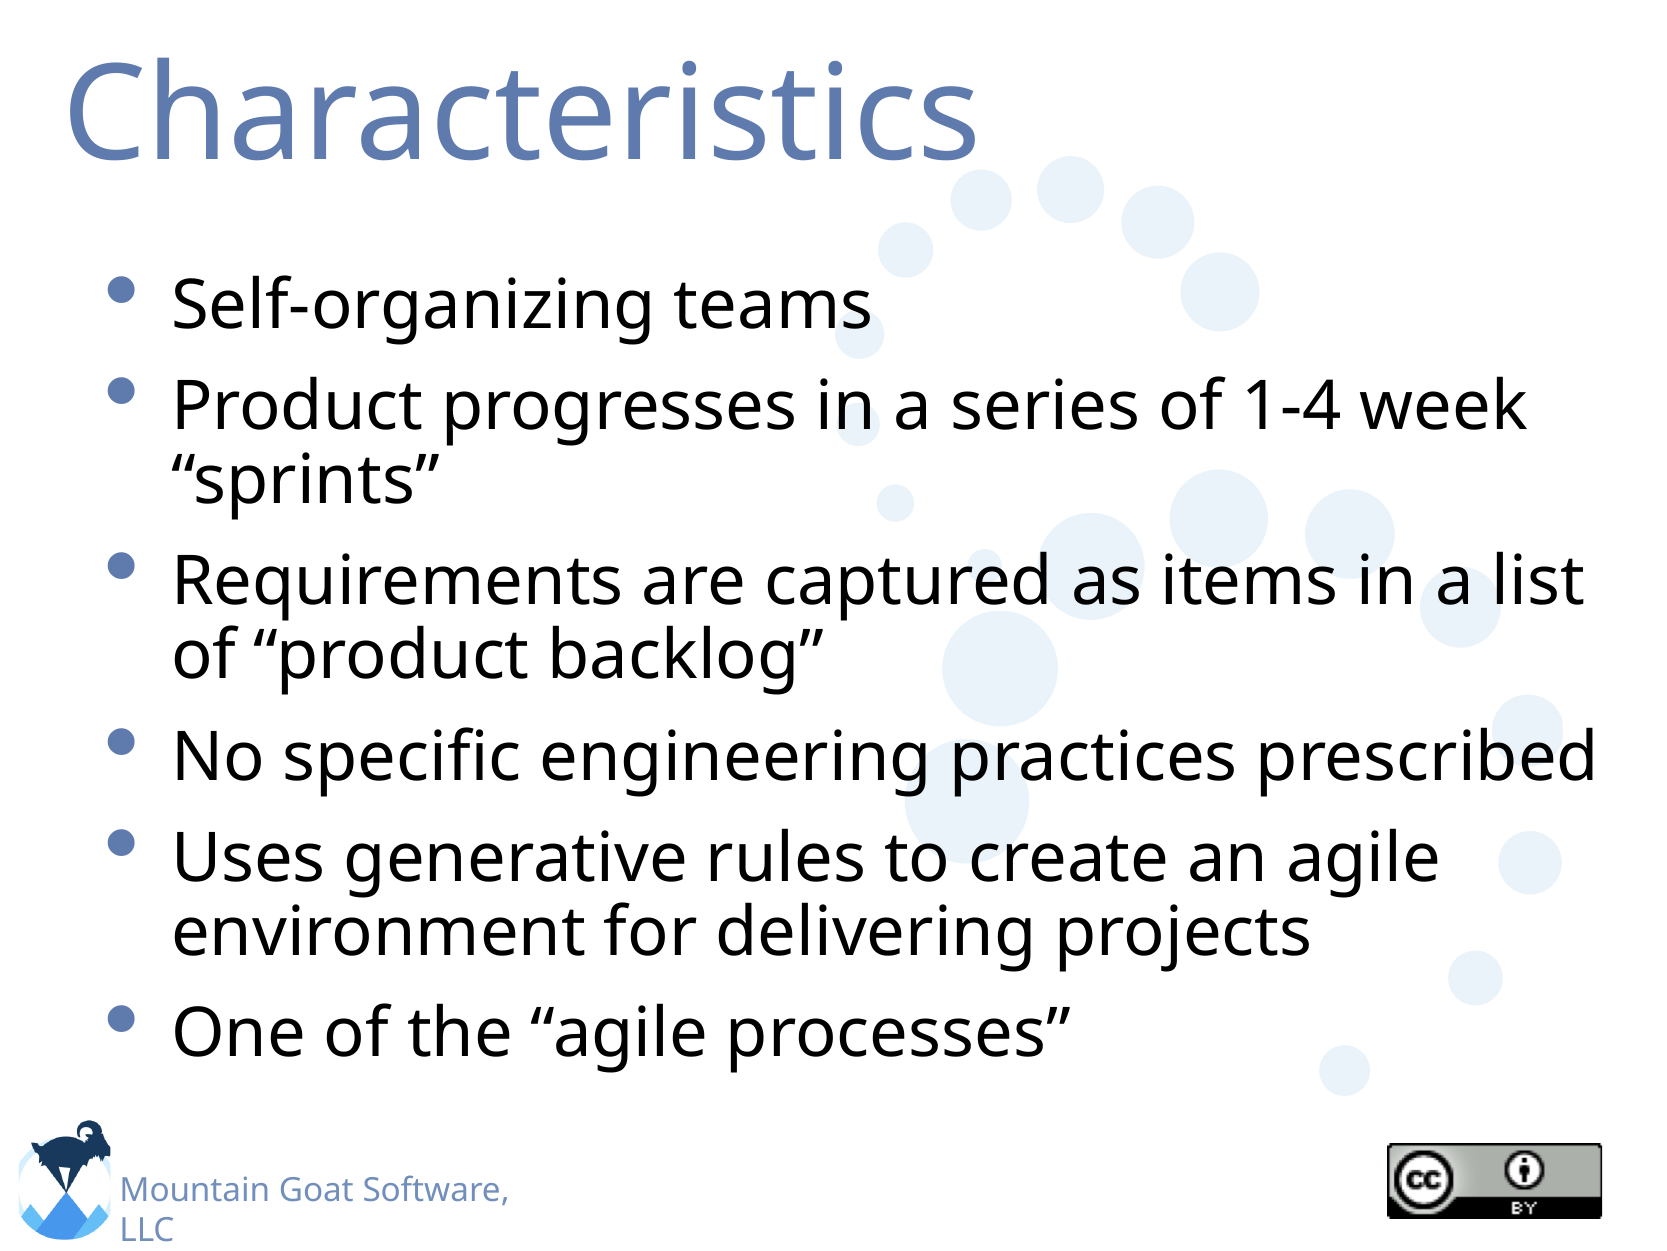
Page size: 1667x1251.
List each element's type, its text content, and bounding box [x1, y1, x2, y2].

title Characteristics [55, 18, 1609, 195]
list Self-organizing teams Product progresses in a series of 1-4 week “sprints” Requirements are captured as items in a list of “product backlog” No specific engineering practices prescribed Uses generative rules to create an agile environment for delivering projects One of the “agile processes” [55, 261, 1609, 1097]
picture [1387, 1143, 1603, 1219]
picture [18, 1120, 111, 1240]
